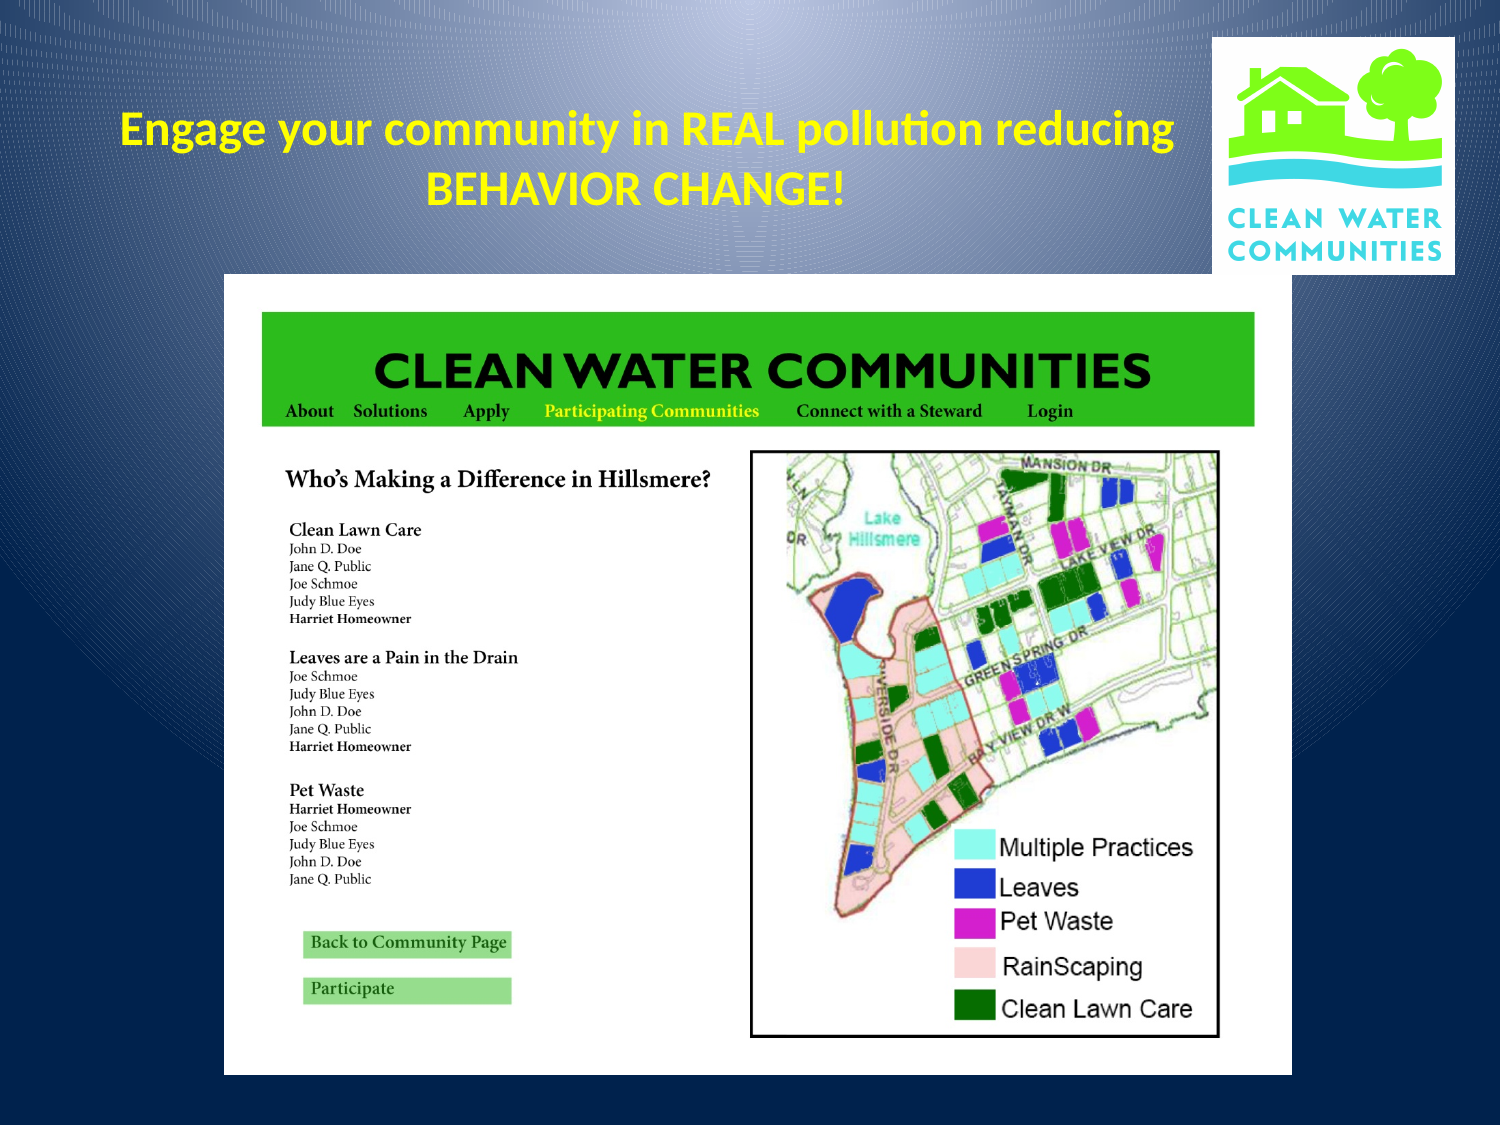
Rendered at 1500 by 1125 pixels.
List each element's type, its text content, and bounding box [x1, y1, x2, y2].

picture [224, 37, 1455, 1076]
text_box Engage your community in REAL pollution reducing BEHAVIOR CHANGE! [82, 88, 1207, 223]
